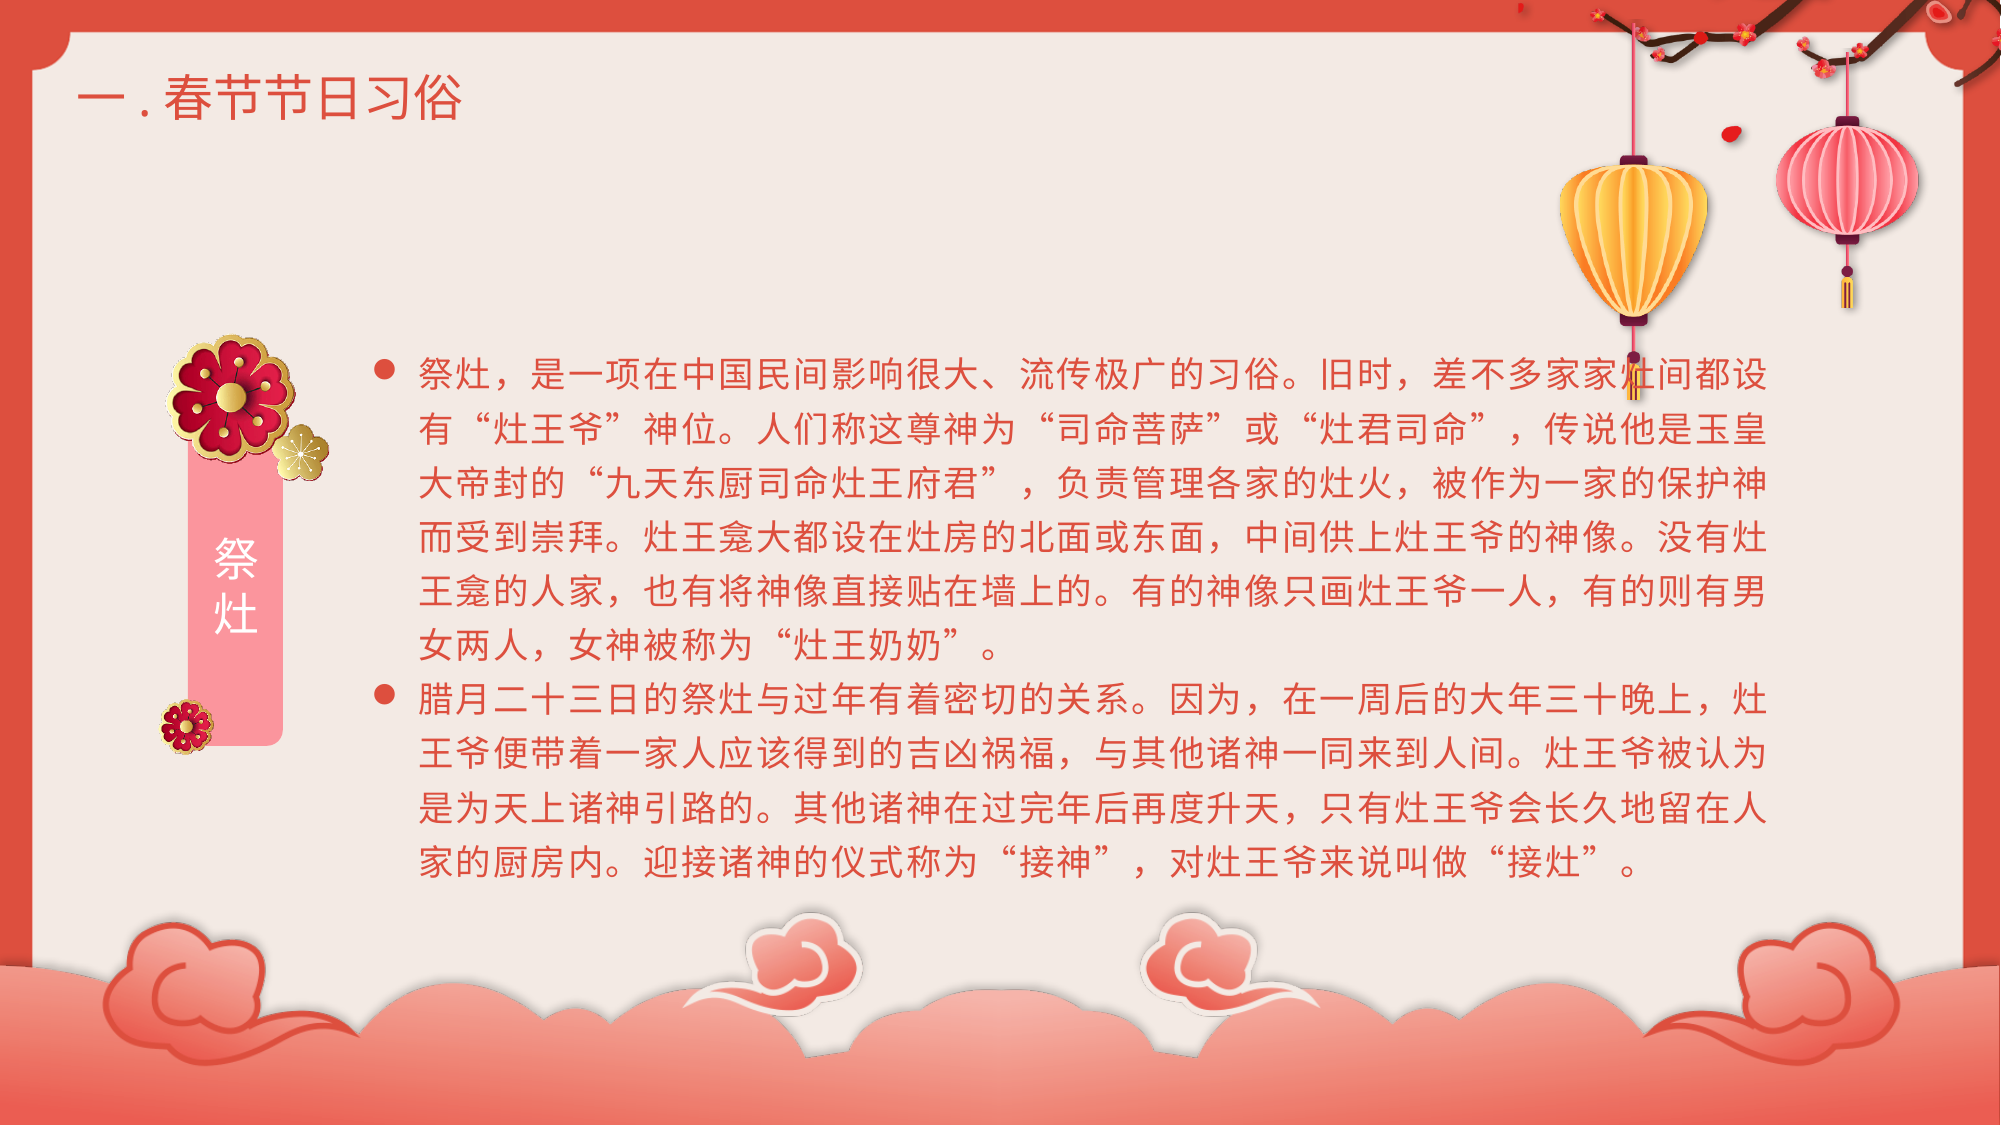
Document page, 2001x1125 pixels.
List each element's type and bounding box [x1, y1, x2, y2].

picture [0, 0, 2001, 1125]
text_box [187, 511, 283, 746]
